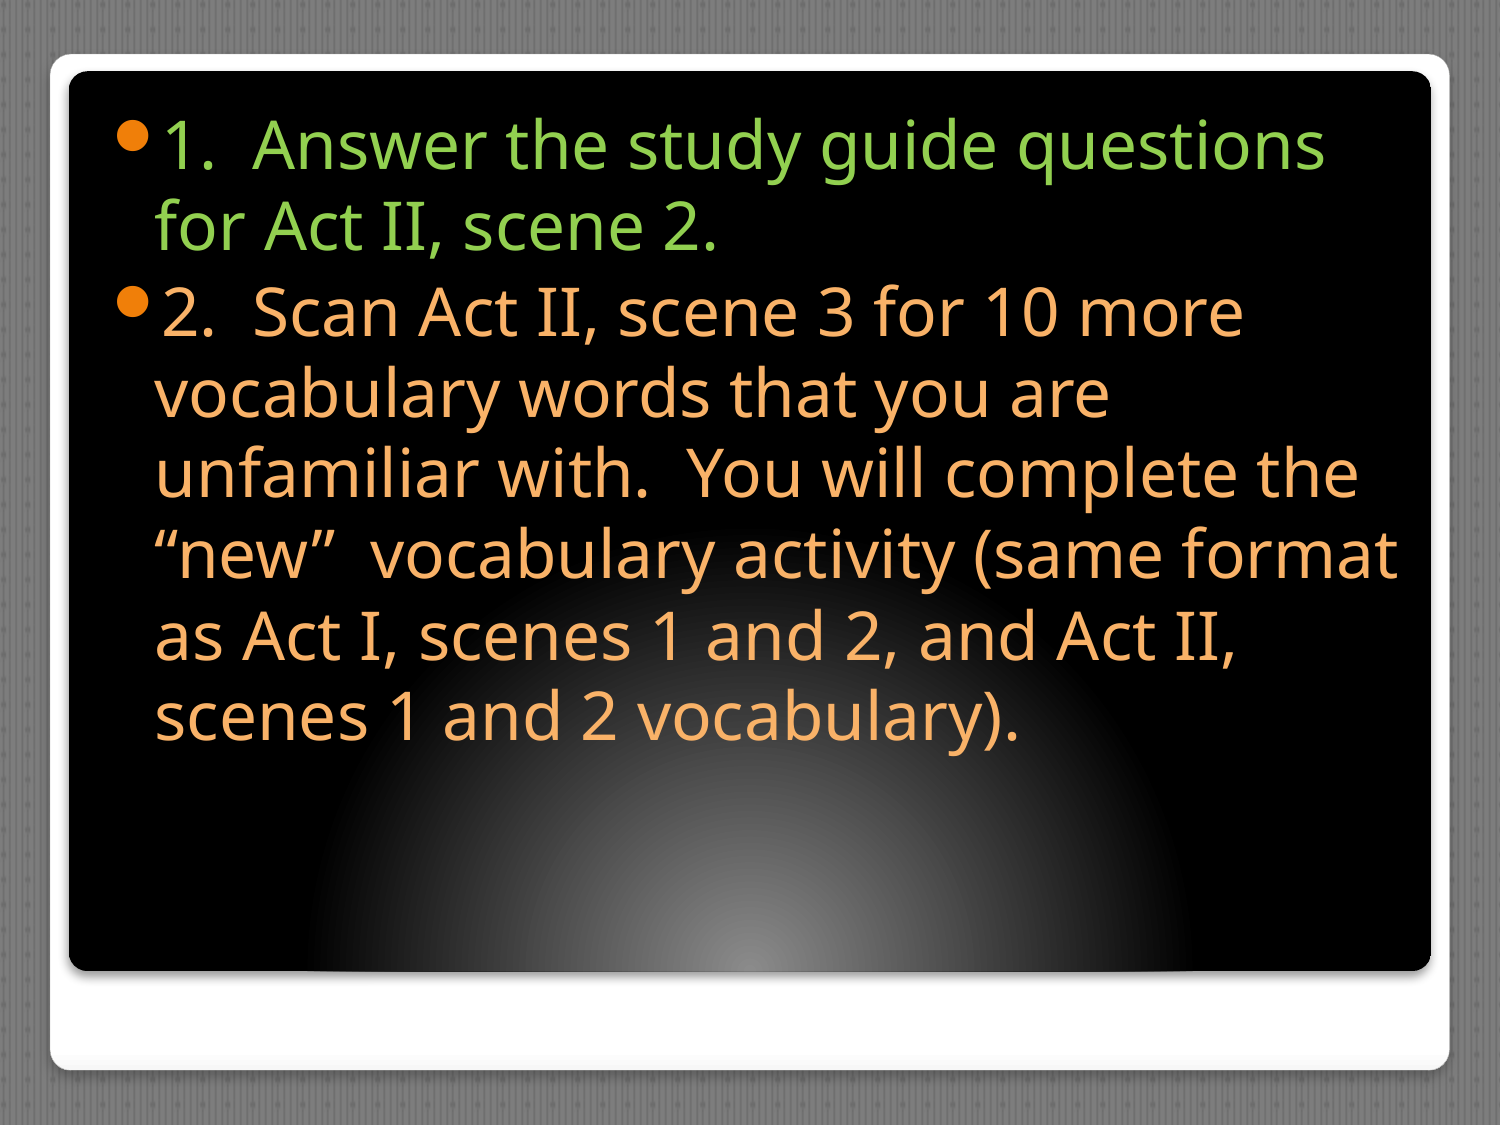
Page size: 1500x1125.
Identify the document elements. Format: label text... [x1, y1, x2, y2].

list 1. Answer the study guide questions for Act II, scene 2. 2. Scan Act II, scene 3 for 10 more vocabulary words that you are unfamiliar with. You will complete the “new” vocabulary activity (same format as Act I, scenes 1 and 2, and Act II, scenes 1 and 2 vocabulary). [82, 86, 1425, 774]
